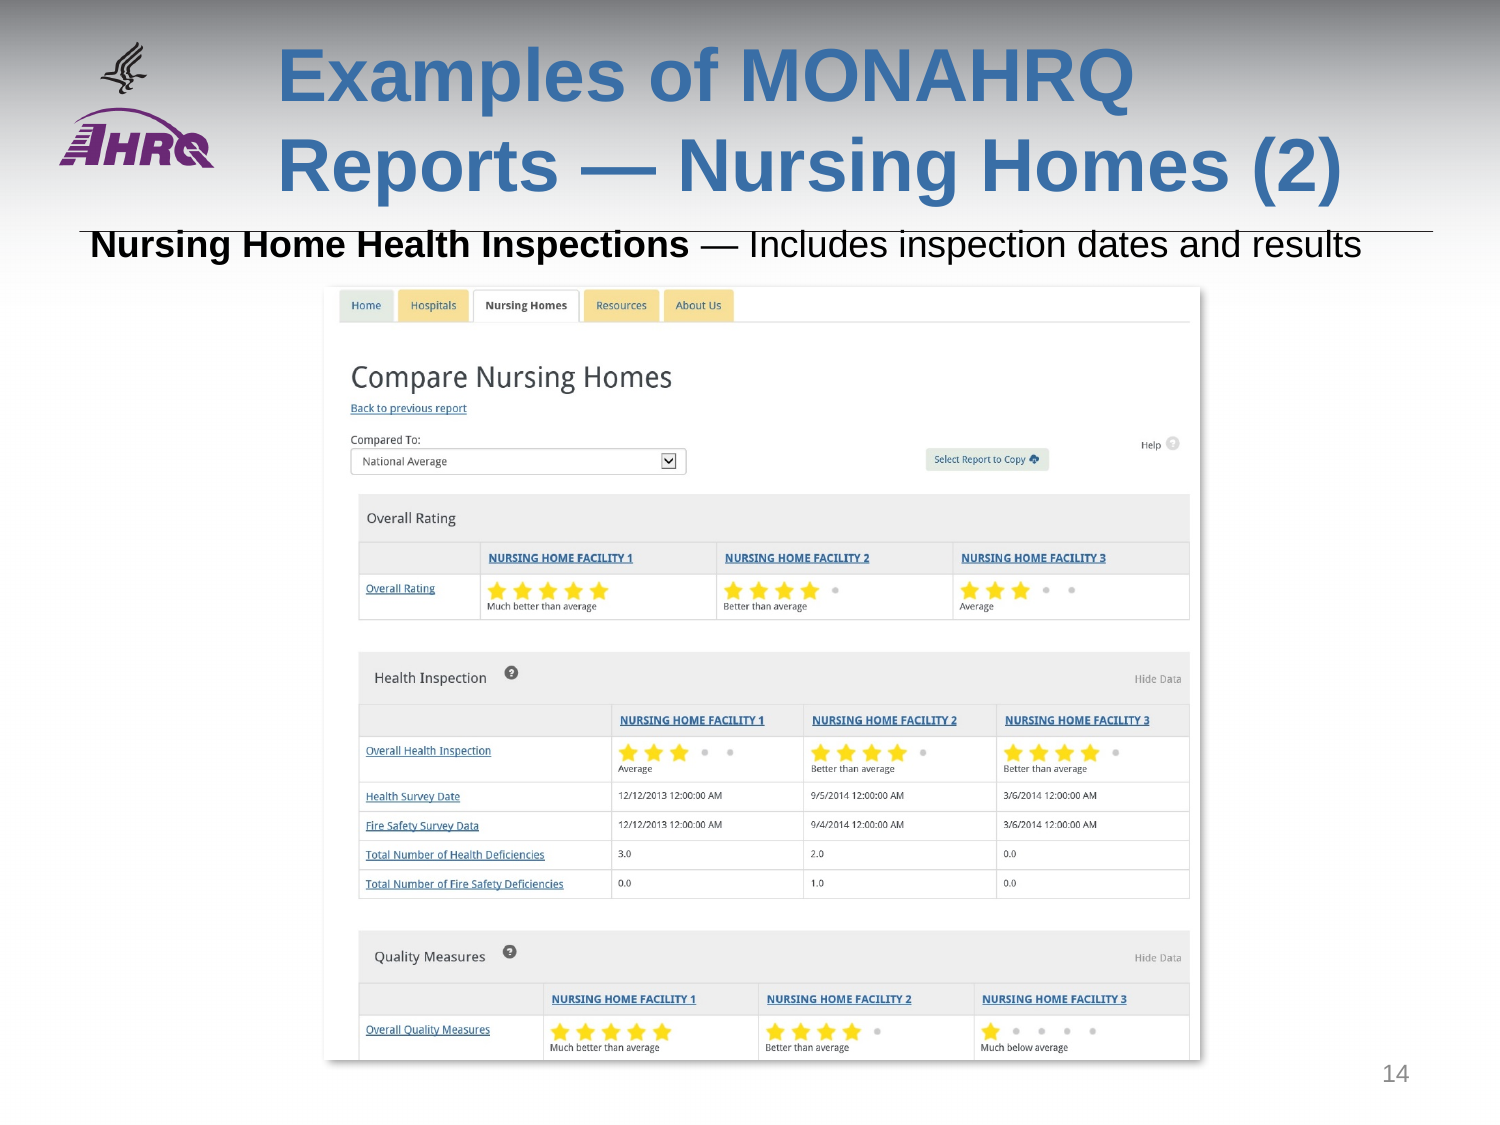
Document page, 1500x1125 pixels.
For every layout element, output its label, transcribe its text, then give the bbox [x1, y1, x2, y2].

slide_number 14 [1074, 1042, 1425, 1103]
picture [0, 0, 1500, 1125]
list Nursing Home Health Inspections — Includes inspection dates and results [75, 212, 1425, 325]
title Examples of MONAHRQ Reports — Nursing Homes (2) [262, 45, 1425, 188]
